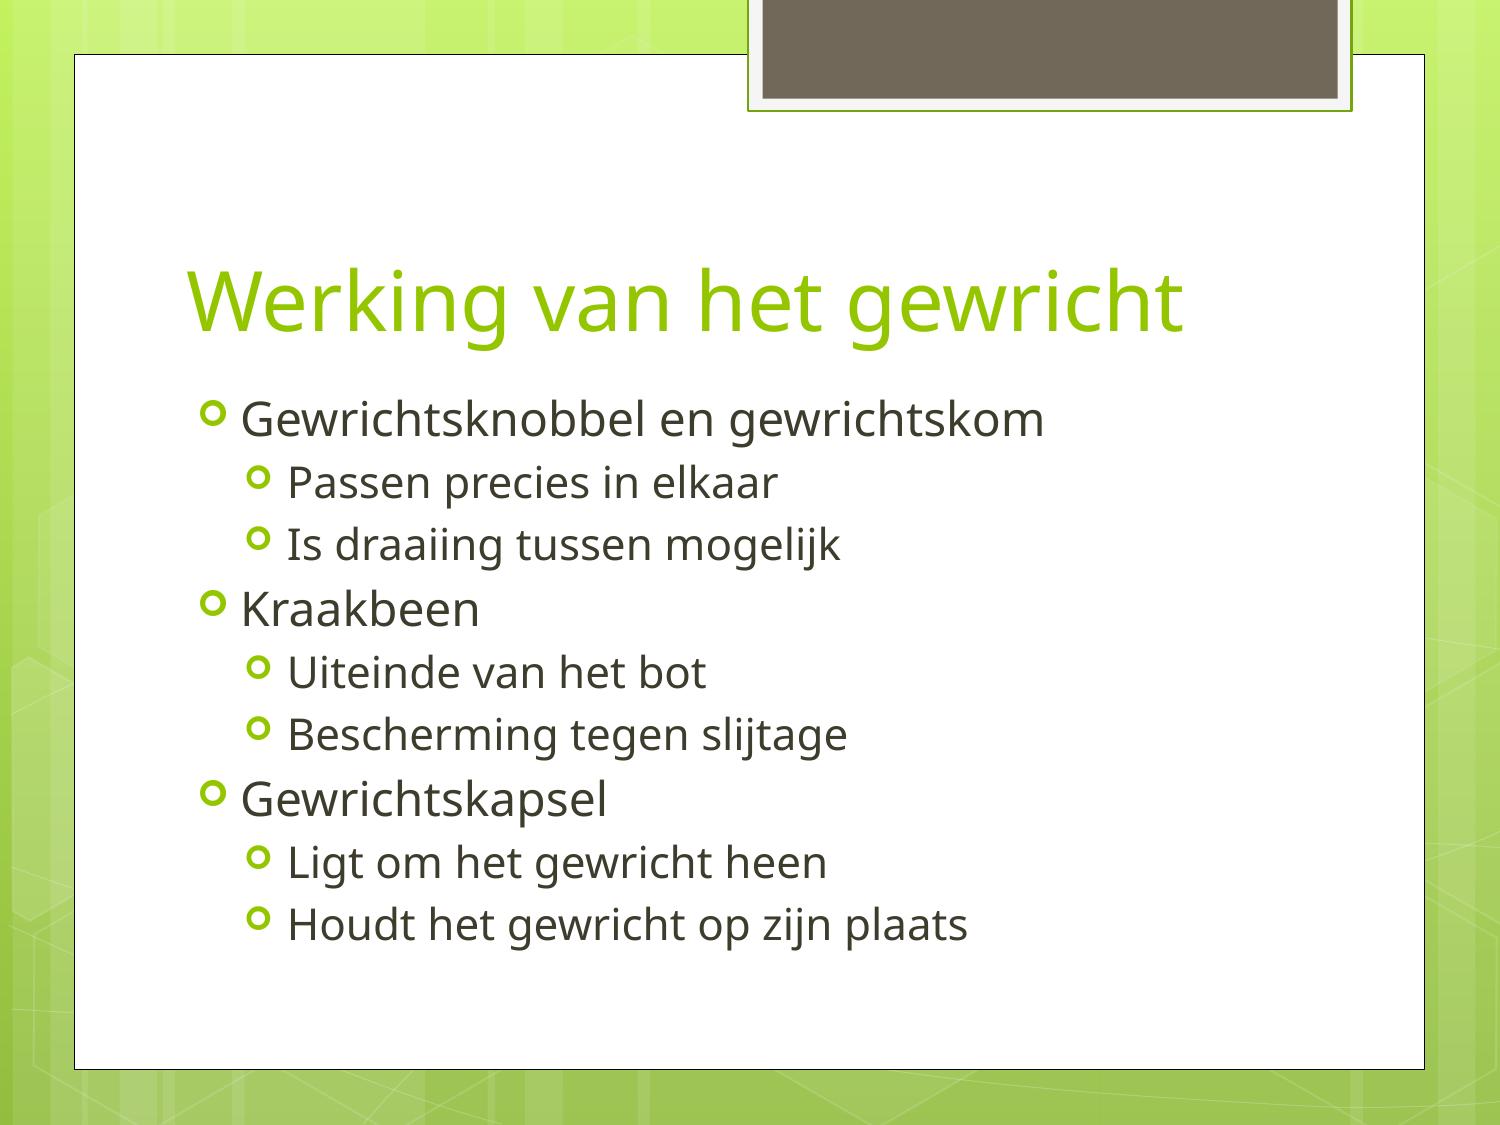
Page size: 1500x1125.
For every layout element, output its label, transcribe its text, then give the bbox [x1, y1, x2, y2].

list Gewrichtsknobbel en gewrichtskom Passen precies in elkaar Is draaiing tussen mogelijk Kraakbeen Uiteinde van het bot Bescherming tegen slijtage Gewrichtskapsel Ligt om het gewricht heen Houdt het gewricht op zijn plaats [171, 381, 1283, 957]
title Werking van het gewricht [171, 168, 1324, 357]
